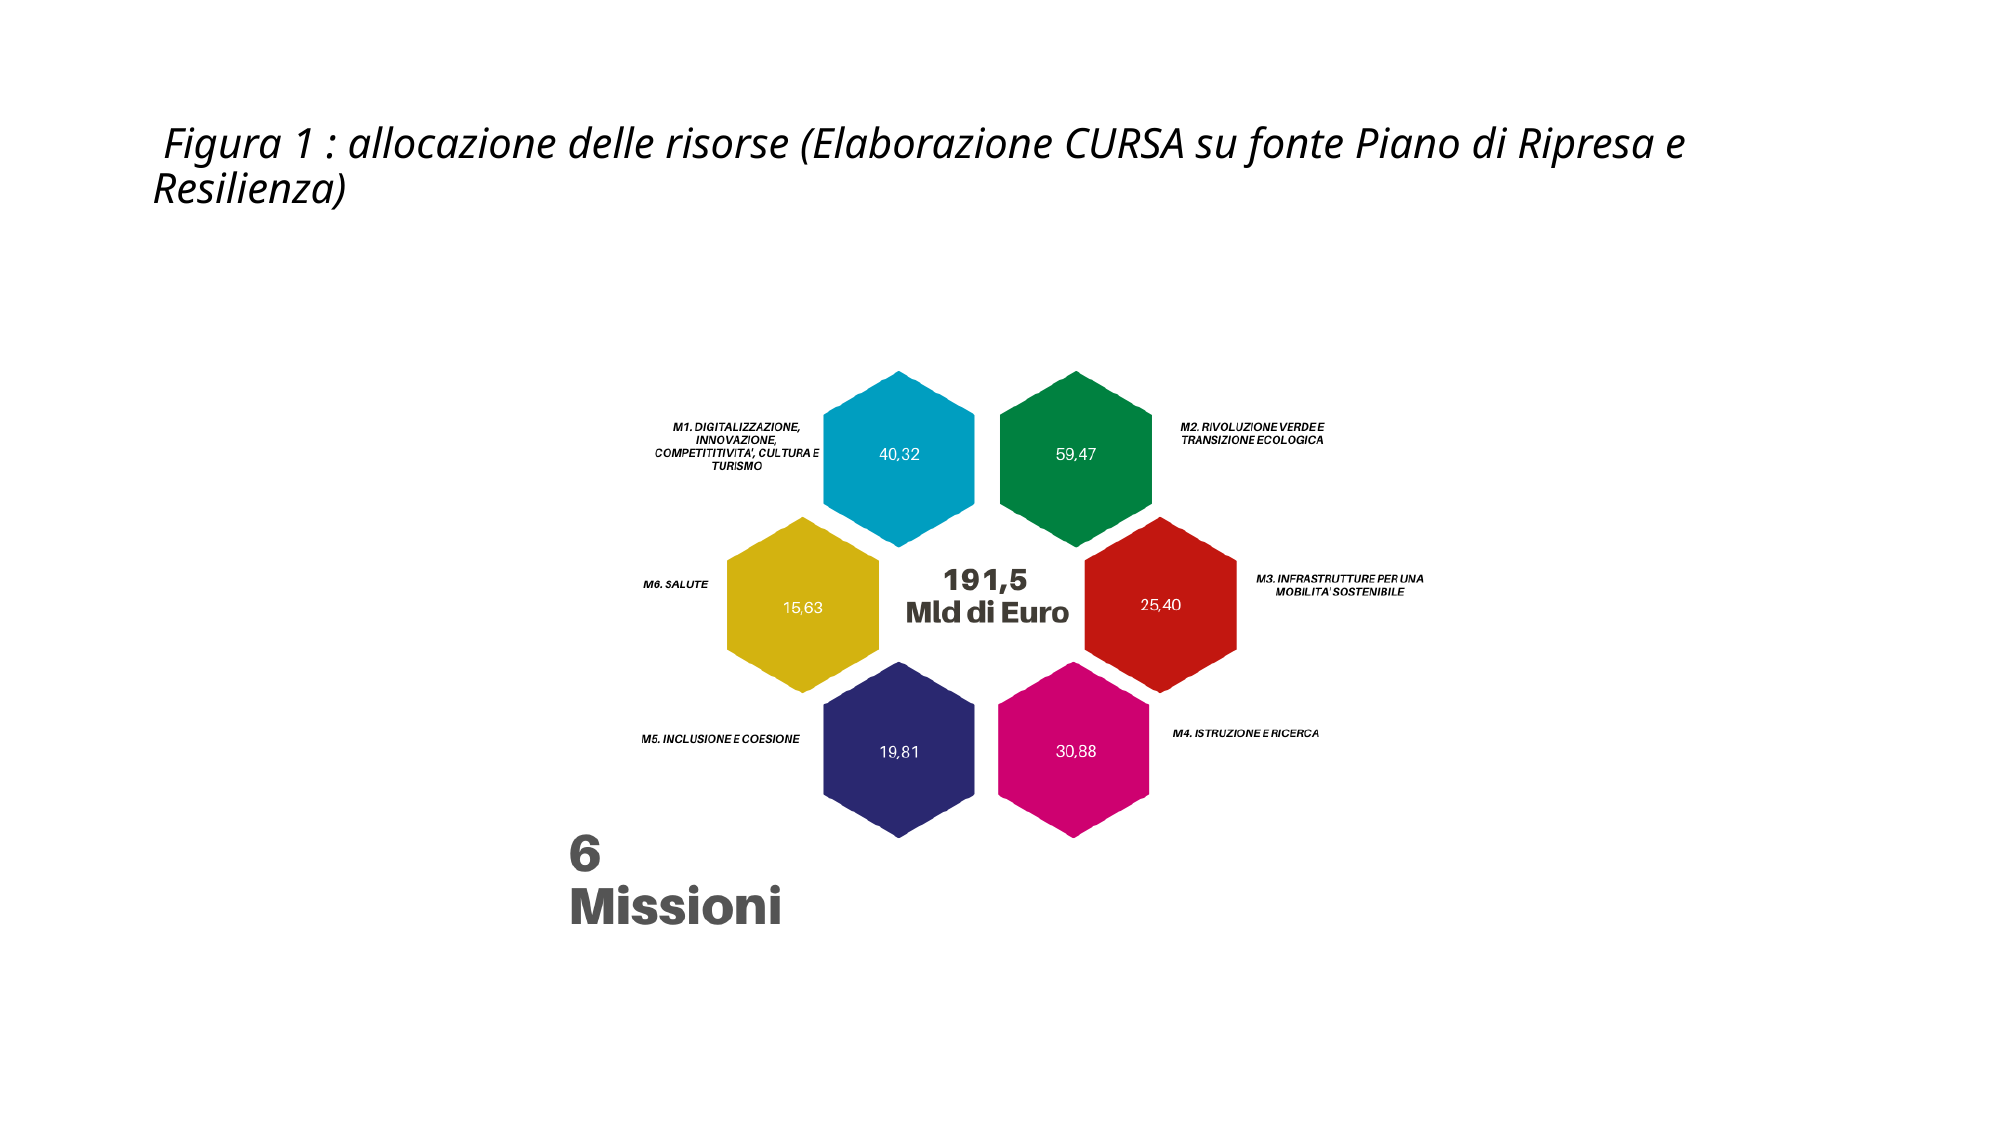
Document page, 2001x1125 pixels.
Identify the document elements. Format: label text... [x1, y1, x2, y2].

title Figura 1 : allocazione delle risorse (Elaborazione CURSA su fonte Piano di Ripresa e Resilienza) [137, 58, 1863, 276]
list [524, 299, 1476, 1014]
